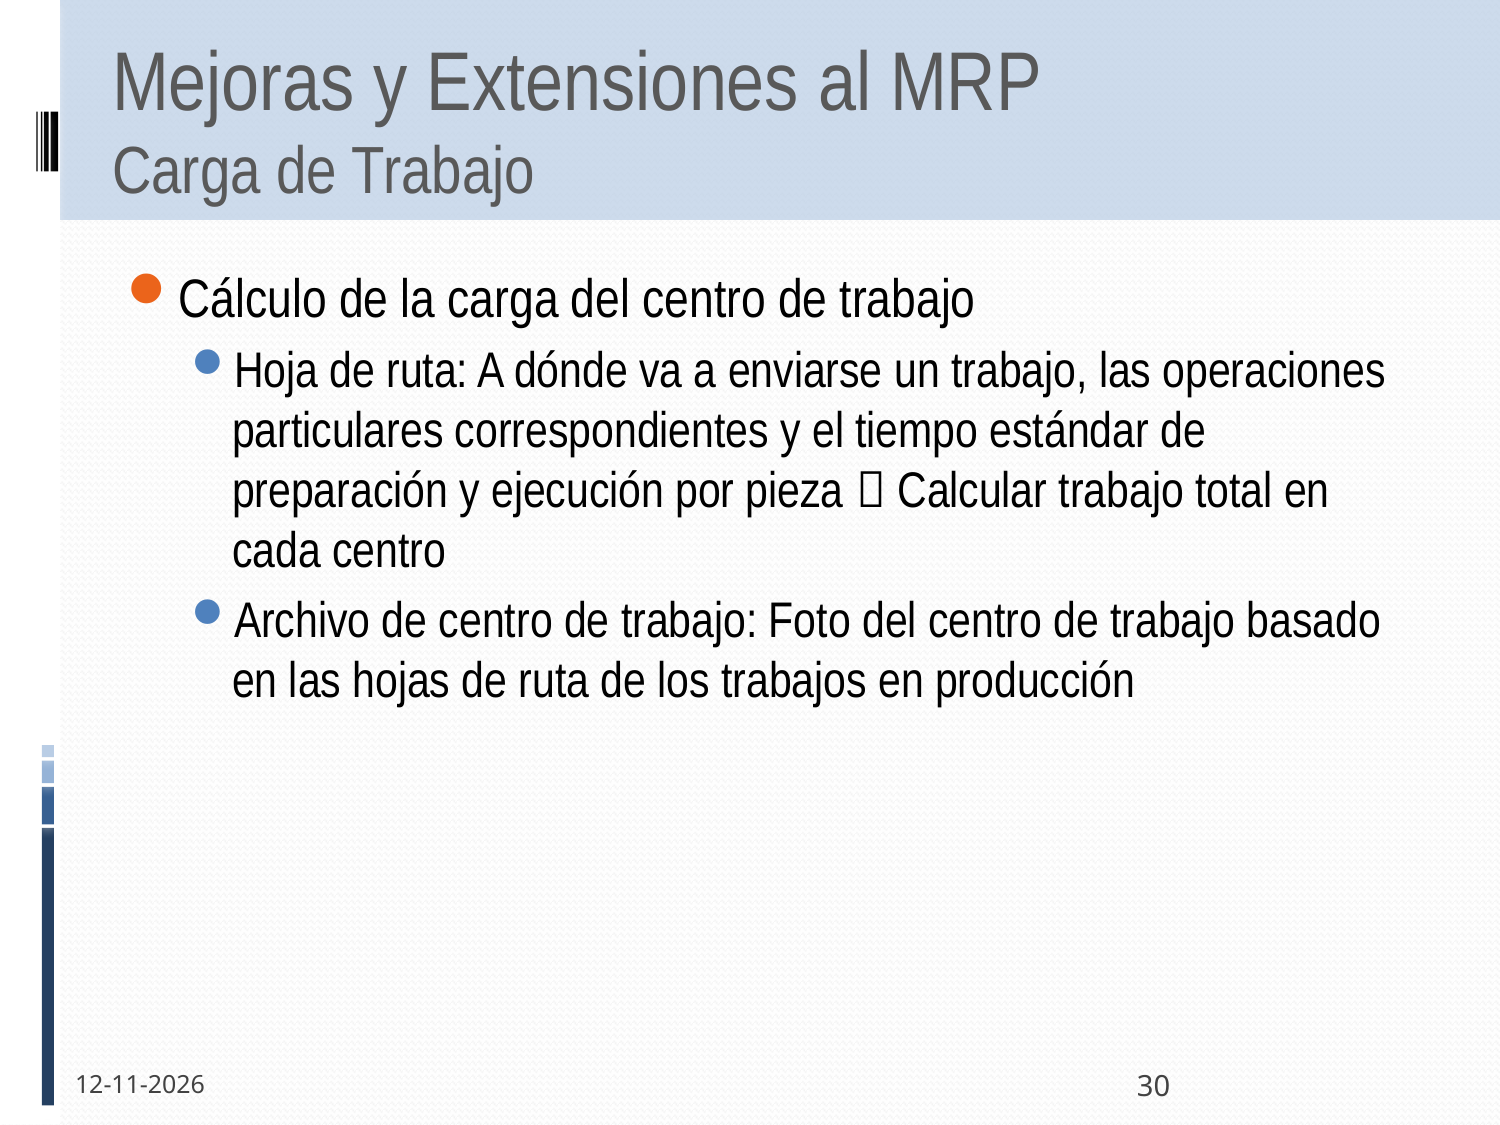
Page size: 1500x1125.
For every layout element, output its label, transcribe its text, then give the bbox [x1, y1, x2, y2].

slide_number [75, 1042, 243, 1103]
list Cálculo de la carga del centro de trabajo Hoja de ruta: A dónde va a enviarse un trabajo, las operaciones particulares correspondientes y el tiempo estándar de preparación y ejecución por pieza  Calcular trabajo total en cada centro Archivo de centro de trabajo: Foto del centro de trabajo basado en las hojas de ruta de los trabajos en producción [111, 255, 1436, 1038]
title Mejoras y Extensiones al MRP Carga de Trabajo [111, 18, 1436, 207]
slide_number 30 [1045, 1046, 1171, 1107]
